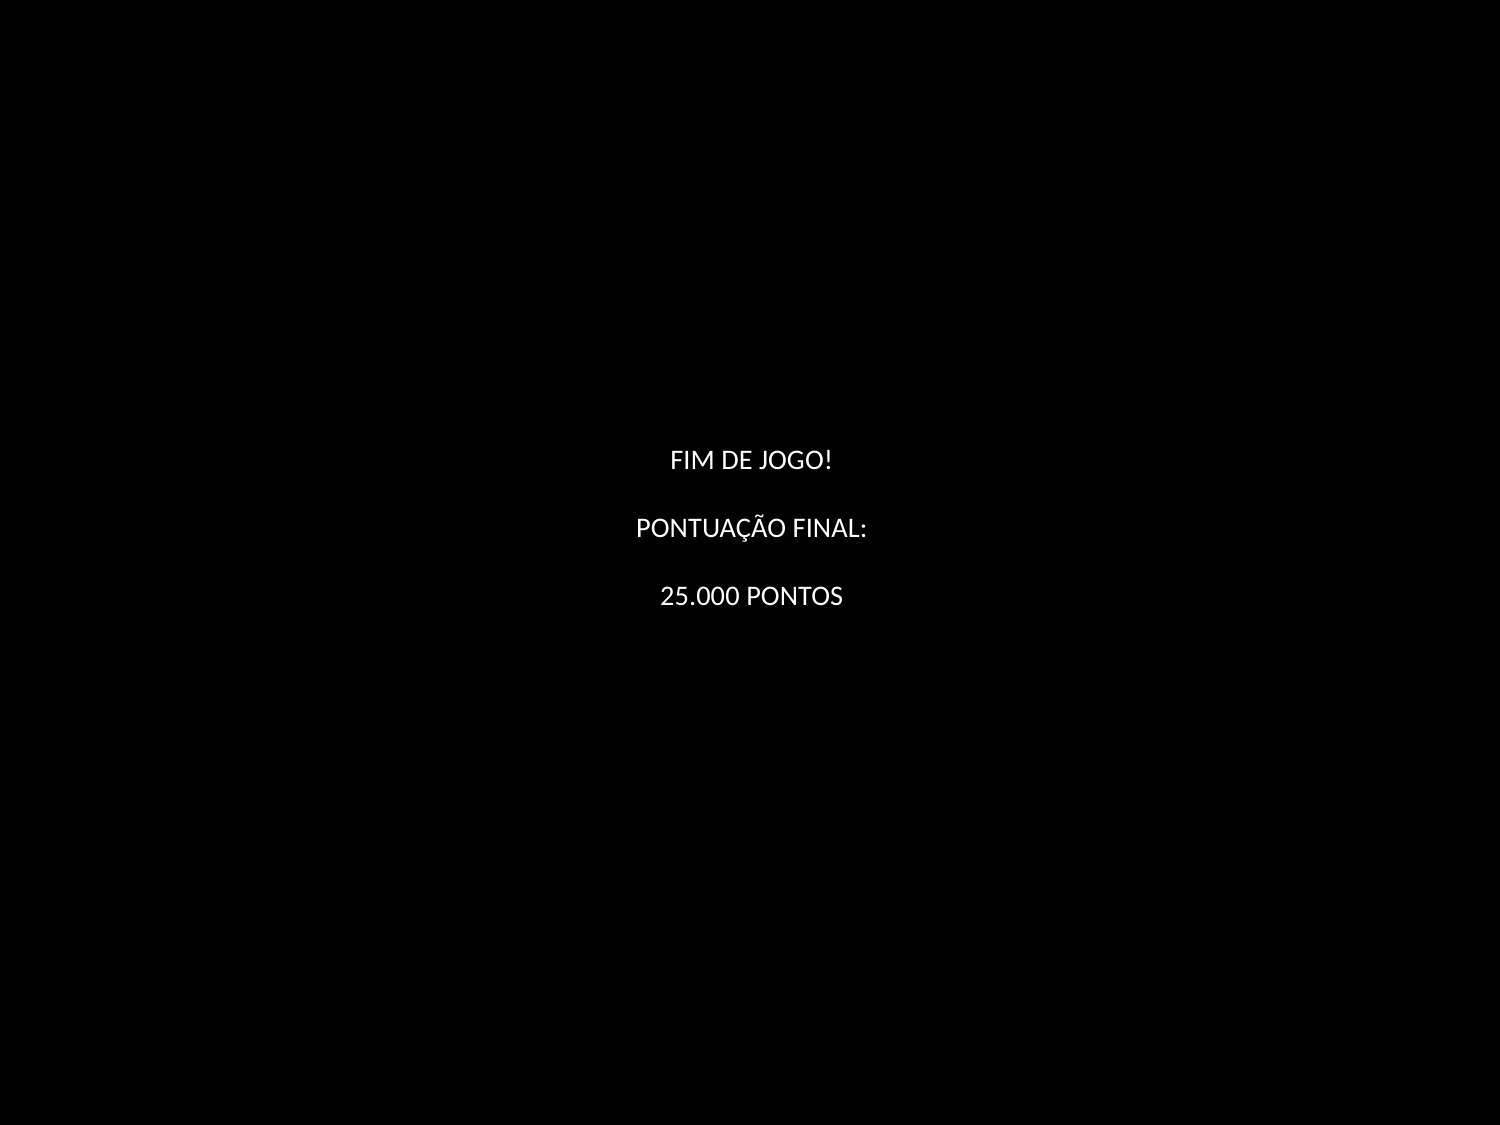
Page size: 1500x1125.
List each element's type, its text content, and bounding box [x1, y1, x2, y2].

title FIM DE JOGO! PONTUAÇÃO FINAL: 25.000 PONTOS [76, 432, 1428, 621]
